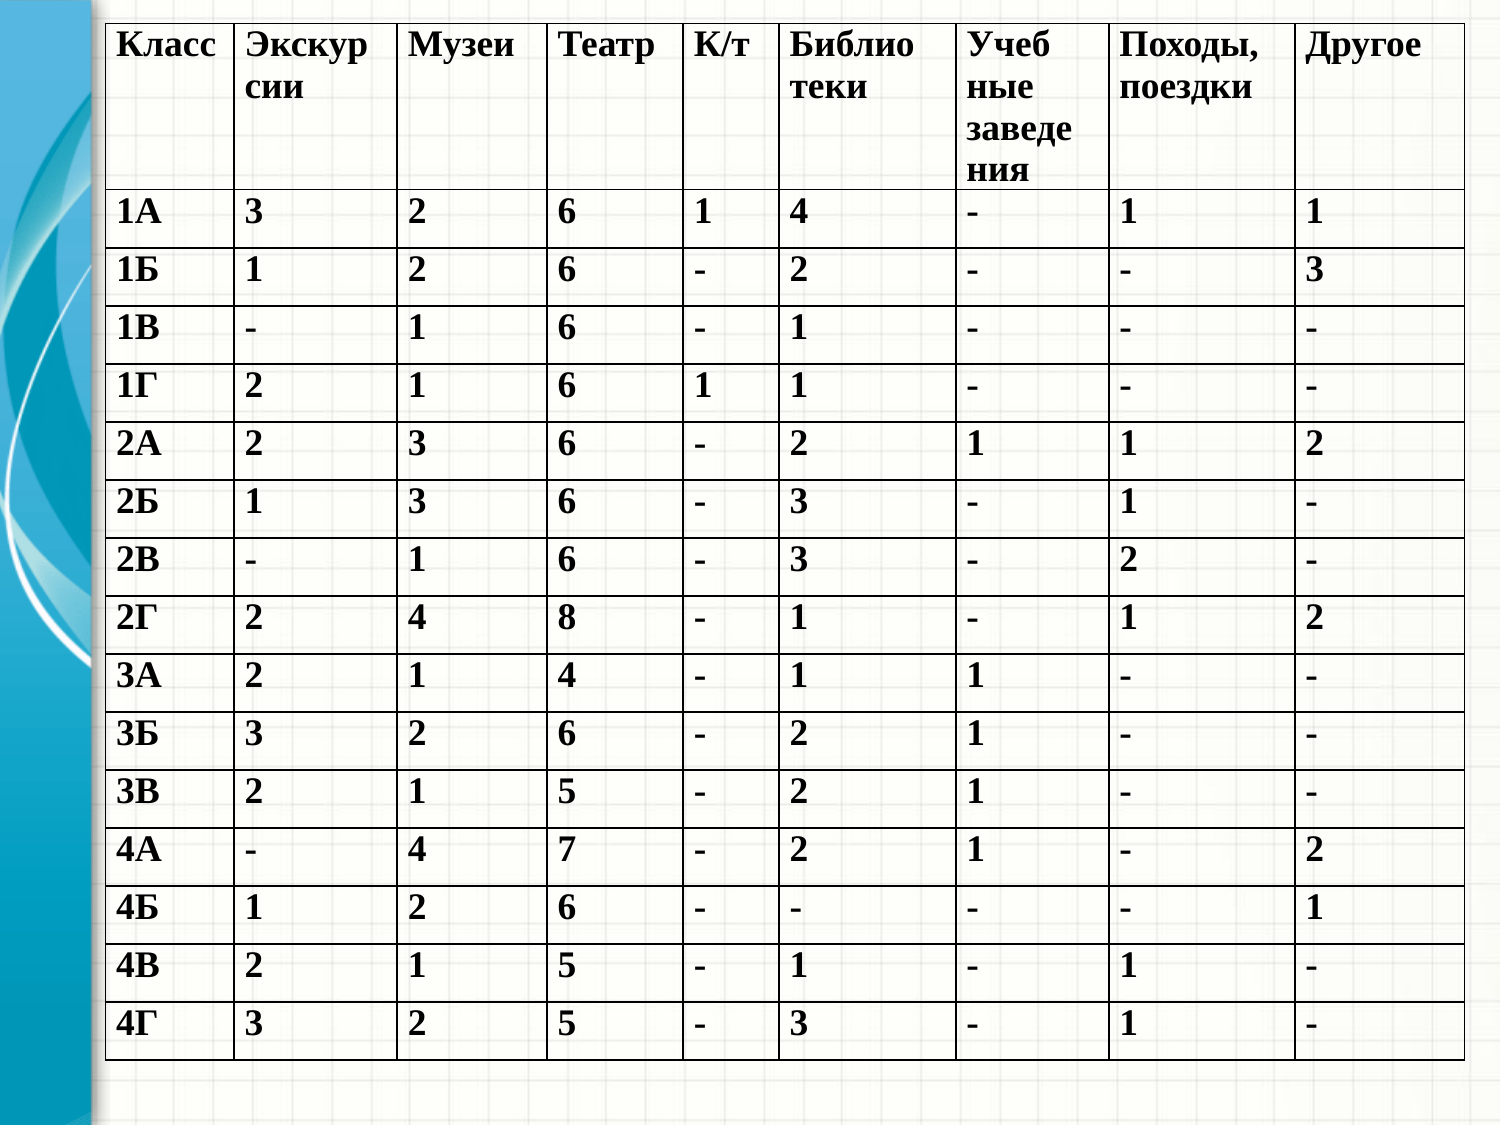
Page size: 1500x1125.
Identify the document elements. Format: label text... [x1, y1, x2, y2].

table_cell 4 [548, 655, 682, 711]
table_cell 1 [235, 887, 396, 943]
table_cell 1 [1110, 945, 1294, 1001]
table_cell - [684, 945, 778, 1001]
table_cell 6 [548, 481, 682, 537]
table_cell 1 [398, 945, 546, 1001]
table_cell - [1110, 655, 1294, 711]
table_cell - [684, 249, 778, 305]
table_header Учеб ные заведе ния [957, 24, 1108, 189]
table_cell - [957, 539, 1108, 595]
table_cell 1 [398, 655, 546, 711]
table_header Театр [548, 24, 682, 189]
table_cell 4Г [106, 1003, 233, 1059]
table_cell 1 [684, 365, 778, 421]
table_cell - [684, 423, 778, 479]
table_cell 1Б [106, 249, 233, 305]
table_cell 2Б [106, 481, 233, 537]
table_cell - [684, 1003, 778, 1059]
table_cell 1 [1110, 423, 1294, 479]
table_cell 1 [684, 190, 778, 247]
table_cell 6 [548, 365, 682, 421]
table_cell - [1296, 713, 1464, 769]
table_cell 1 [398, 365, 546, 421]
table_cell 1 [957, 771, 1108, 827]
table_cell 2В [106, 539, 233, 595]
table_cell - [235, 539, 396, 595]
table_cell - [957, 190, 1108, 247]
table_cell 1 [1110, 190, 1294, 247]
table_cell - [684, 887, 778, 943]
table_cell - [957, 365, 1108, 421]
table_cell 3 [1296, 249, 1464, 305]
table_header Походы, поездки [1110, 24, 1294, 189]
table_cell 4В [106, 945, 233, 1001]
table_cell 1 [235, 481, 396, 537]
table_cell 2 [398, 249, 546, 305]
table_header К/т [684, 24, 778, 189]
table_cell 2 [1296, 423, 1464, 479]
table_cell 2 [398, 713, 546, 769]
table_cell 6 [548, 307, 682, 363]
table_cell 5 [548, 771, 682, 827]
table_cell - [1296, 655, 1464, 711]
table_cell 2 [780, 249, 955, 305]
table_cell 2 [235, 945, 396, 1001]
table_cell 3 [398, 481, 546, 537]
table_cell - [684, 481, 778, 537]
table_cell 2А [106, 423, 233, 479]
table_cell - [235, 307, 396, 363]
table_header Класс [106, 24, 233, 189]
table_cell 2 [235, 423, 396, 479]
table_cell - [684, 307, 778, 363]
table_cell 1 [957, 713, 1108, 769]
table_cell 1Г [106, 365, 233, 421]
table_cell - [1296, 539, 1464, 595]
table_cell - [957, 481, 1108, 537]
table_cell 2Г [106, 597, 233, 653]
table_cell 1 [780, 945, 955, 1001]
table_cell - [1110, 829, 1294, 885]
table_cell 2 [780, 829, 955, 885]
table_cell 4 [780, 190, 955, 247]
table_cell - [235, 829, 396, 885]
table_cell 3Б [106, 713, 233, 769]
table_cell 5 [548, 1003, 682, 1059]
table_cell 2 [235, 655, 396, 711]
table_cell 3 [780, 1003, 955, 1059]
table_cell 3А [106, 655, 233, 711]
table_cell 2 [780, 771, 955, 827]
table_cell 1 [398, 307, 546, 363]
table_header Другое [1296, 24, 1464, 189]
table_cell - [1296, 481, 1464, 537]
table_cell 1 [1110, 481, 1294, 537]
table_cell 4А [106, 829, 233, 885]
table_cell - [1296, 771, 1464, 827]
table_cell 6 [548, 249, 682, 305]
table_cell - [684, 713, 778, 769]
table_cell 4 [398, 597, 546, 653]
table_cell 1 [398, 771, 546, 827]
table_cell 1 [780, 307, 955, 363]
table_cell - [684, 829, 778, 885]
table_cell 3 [398, 423, 546, 479]
table_cell 1 [780, 655, 955, 711]
table_cell 3 [235, 1003, 396, 1059]
table_cell 1 [235, 249, 396, 305]
table_cell 1А [106, 190, 233, 247]
table_cell - [684, 655, 778, 711]
table_cell - [684, 771, 778, 827]
table_cell - [1110, 887, 1294, 943]
table_cell - [1296, 307, 1464, 363]
table_cell 6 [548, 539, 682, 595]
table_cell 1 [957, 655, 1108, 711]
table_cell - [780, 887, 955, 943]
table_cell 1В [106, 307, 233, 363]
table_header Музеи [398, 24, 546, 189]
table_cell 3 [235, 190, 396, 247]
table_cell 4 [398, 829, 546, 885]
table_cell 6 [548, 423, 682, 479]
table_cell - [1110, 713, 1294, 769]
table_cell - [1296, 945, 1464, 1001]
table_cell 1 [957, 829, 1108, 885]
table_cell - [957, 887, 1108, 943]
table_cell 8 [548, 597, 682, 653]
table_cell 2 [398, 190, 546, 247]
table_cell - [1296, 1003, 1464, 1059]
table_cell 2 [398, 1003, 546, 1059]
table_cell 2 [398, 887, 546, 943]
table_cell - [957, 597, 1108, 653]
table_cell - [1110, 249, 1294, 305]
table_cell 1 [398, 539, 546, 595]
table_cell 1 [1110, 1003, 1294, 1059]
table_cell 2 [235, 365, 396, 421]
table_cell 2 [1110, 539, 1294, 595]
table_cell - [1296, 365, 1464, 421]
table_cell 2 [1296, 597, 1464, 653]
table_cell - [1110, 365, 1294, 421]
table_cell 1 [1296, 190, 1464, 247]
table_header Библио теки [780, 24, 955, 189]
table_cell - [684, 539, 778, 595]
table_cell - [957, 1003, 1108, 1059]
table_cell 2 [1296, 829, 1464, 885]
table_cell - [957, 249, 1108, 305]
table_cell - [957, 945, 1108, 1001]
table_header Экскур сии [235, 24, 396, 189]
table_cell 2 [780, 423, 955, 479]
table_cell 1 [780, 365, 955, 421]
table_cell 6 [548, 887, 682, 943]
table_cell 3 [235, 713, 396, 769]
table_cell 2 [235, 597, 396, 653]
table_cell 3 [780, 481, 955, 537]
table_cell - [1110, 771, 1294, 827]
table_cell 3 [780, 539, 955, 595]
table_cell 1 [957, 423, 1108, 479]
table_cell - [684, 597, 778, 653]
table_cell 2 [235, 771, 396, 827]
table_cell 7 [548, 829, 682, 885]
table_cell 5 [548, 945, 682, 1001]
table_cell 1 [1296, 887, 1464, 943]
picture [0, 0, 1500, 1125]
table_cell - [957, 307, 1108, 363]
table_cell 6 [548, 713, 682, 769]
table_cell 6 [548, 190, 682, 247]
table_cell 1 [1110, 597, 1294, 653]
table_cell 2 [780, 713, 955, 769]
table_cell 4Б [106, 887, 233, 943]
table_cell - [1110, 307, 1294, 363]
table_cell 1 [780, 597, 955, 653]
table_cell 3В [106, 771, 233, 827]
